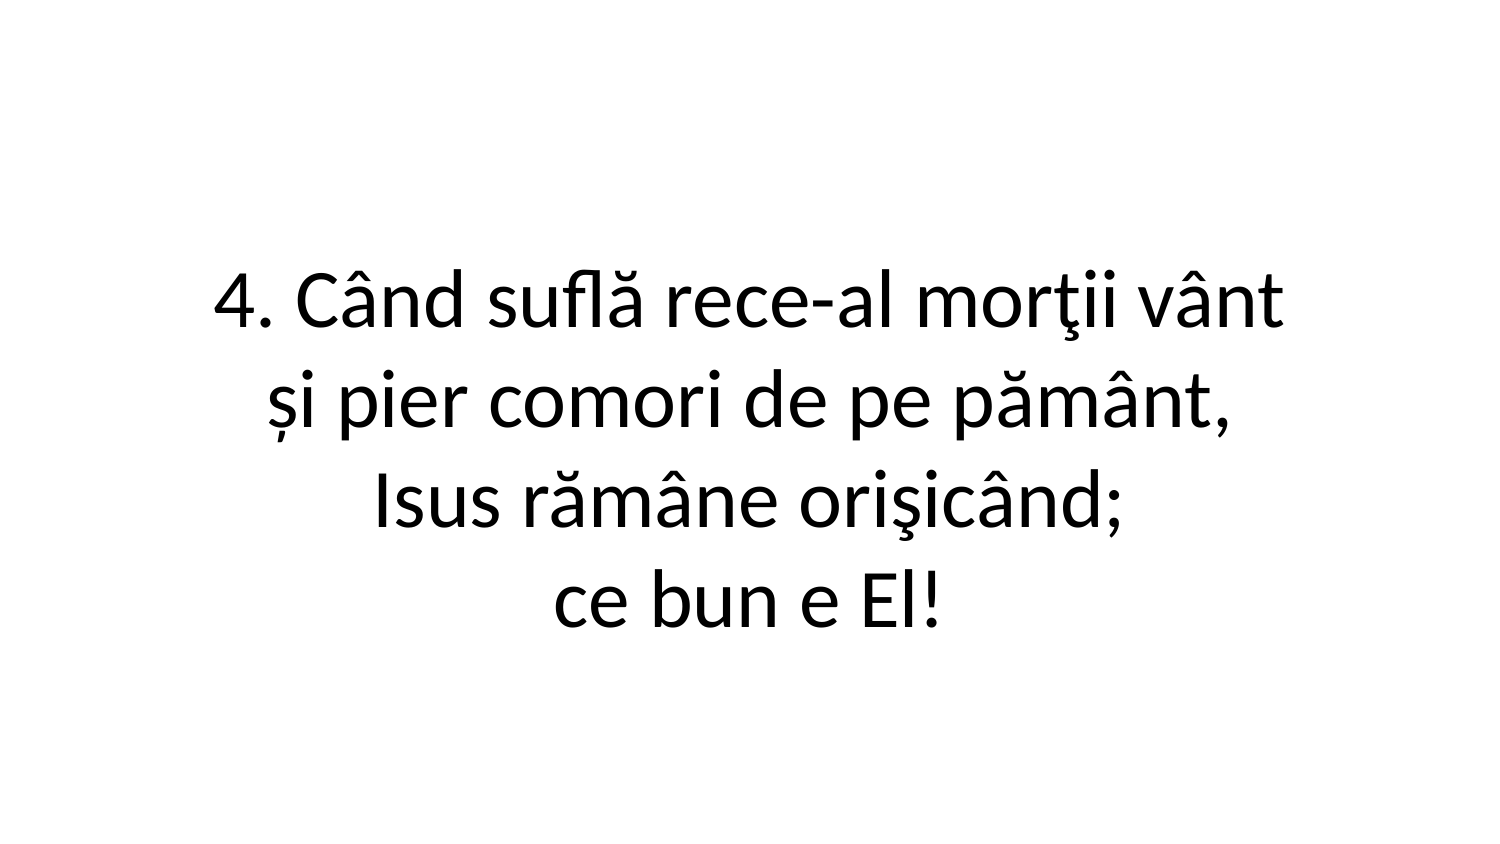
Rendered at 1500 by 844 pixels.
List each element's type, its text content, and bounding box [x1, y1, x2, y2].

text_box 4. Când suflă rece-al morţii vânt și pier comori de pe pământ, Isus rămâne orişicând; ce bun e El! [198, 192, 1302, 652]
